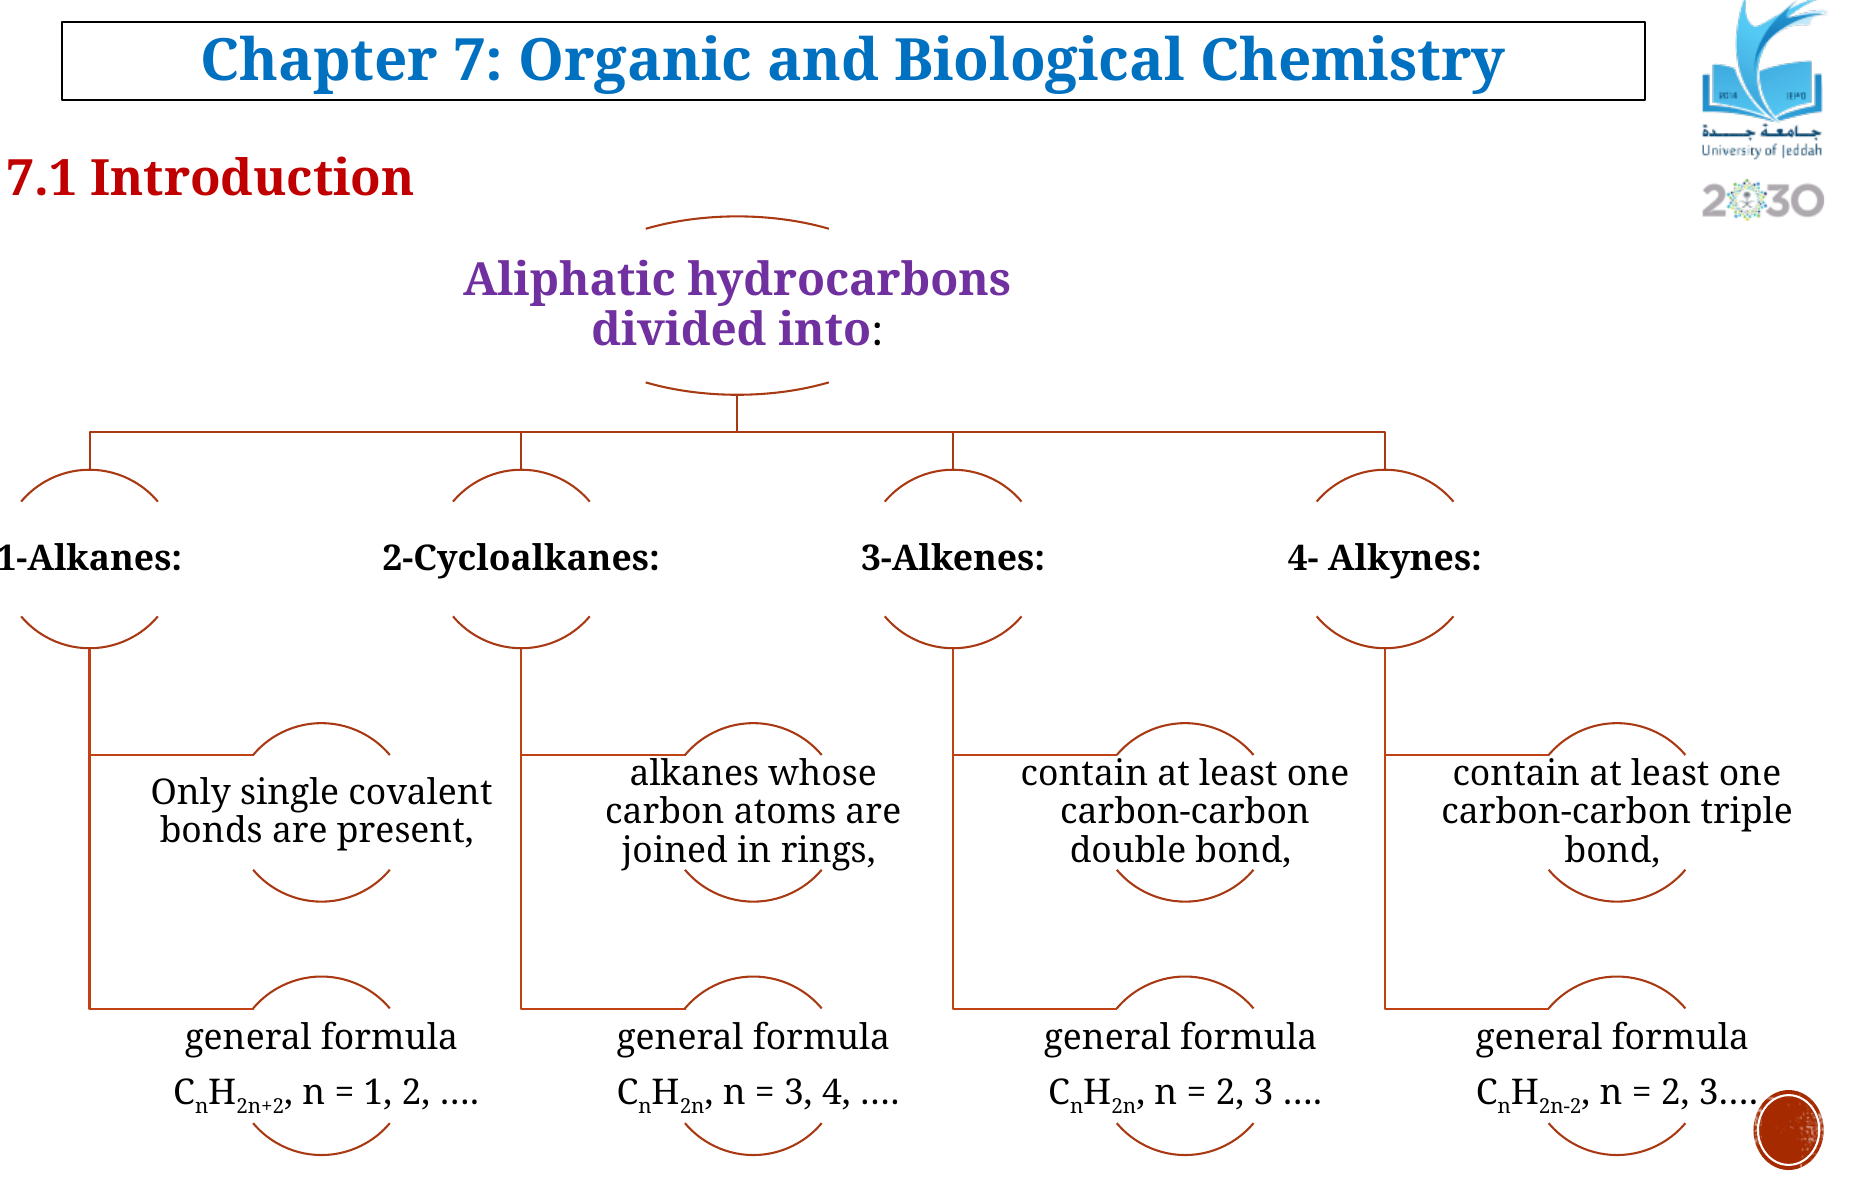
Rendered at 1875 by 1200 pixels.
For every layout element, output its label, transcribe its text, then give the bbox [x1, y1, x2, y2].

text_box 7.1 Introduction [0, 138, 443, 214]
picture [1681, 0, 1846, 227]
text_box Chapter 7: Organic and Biological Chemistry [61, 21, 1646, 101]
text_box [0, 217, 1819, 1153]
